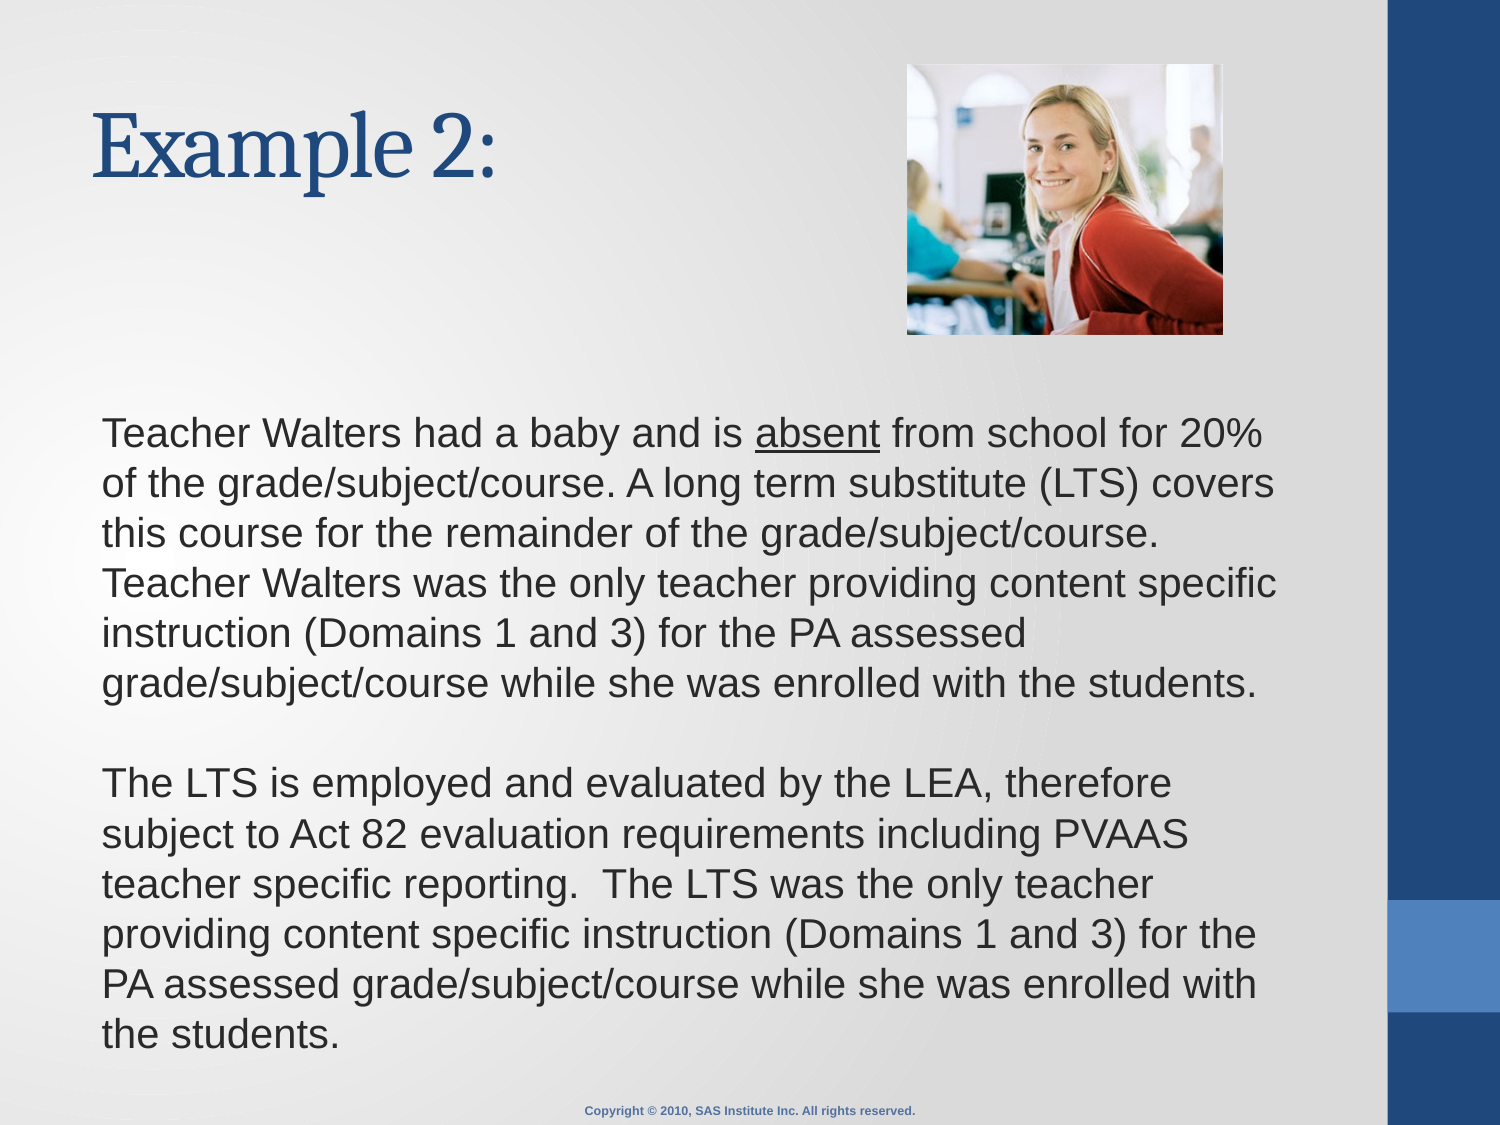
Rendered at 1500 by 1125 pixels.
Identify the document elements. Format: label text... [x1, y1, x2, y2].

title Example 2: [75, 45, 1325, 233]
picture [907, 64, 1224, 336]
text_box Teacher Walters had a baby and is absent from school for 20% of the grade/subject/course. A long term substitute (LTS) covers this course for the remainder of the grade/subject/course. Teacher Walters was the only teacher providing content specific instruction (Domains 1 and 3) for the PA assessed grade/subject/course while she was enrolled with the students. The LTS is employed and evaluated by the LEA, therefore subject to Act 82 evaluation requirements including PVAAS teacher specific reporting. The LTS was the only teacher providing content specific instruction (Domains 1 and 3) for the PA assessed grade/subject/course while she was enrolled with the students. [86, 398, 1315, 1114]
